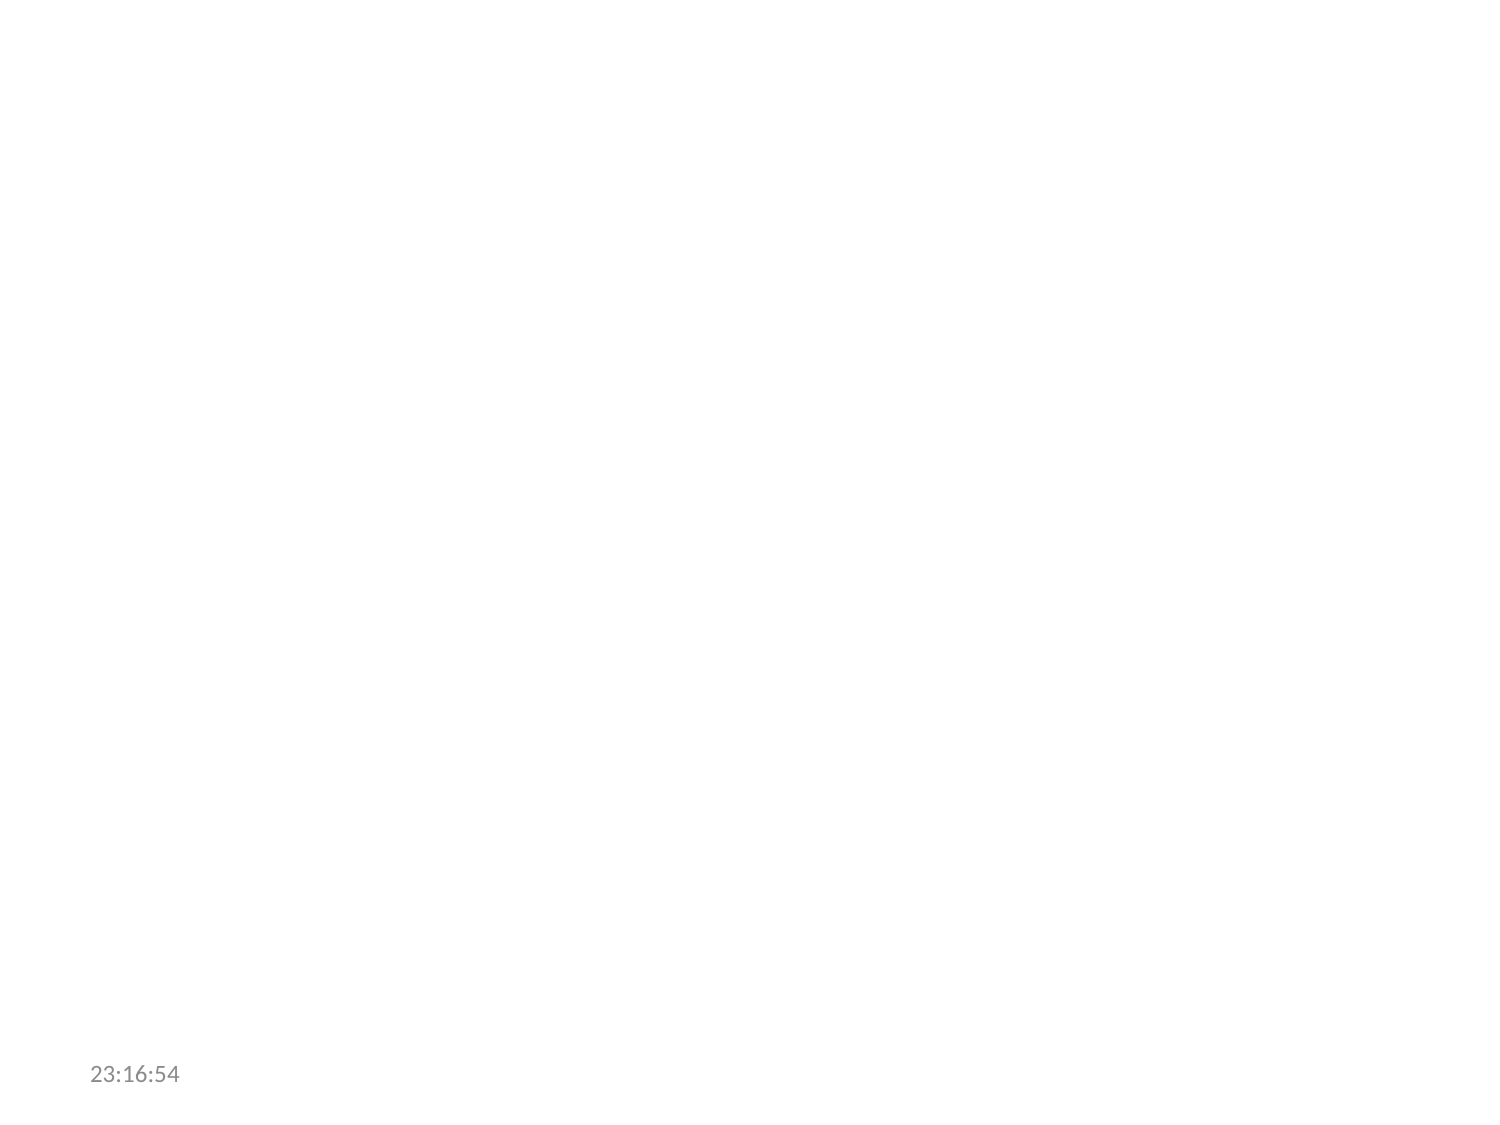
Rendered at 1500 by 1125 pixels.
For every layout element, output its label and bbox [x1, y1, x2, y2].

slide_number [75, 1042, 425, 1103]
